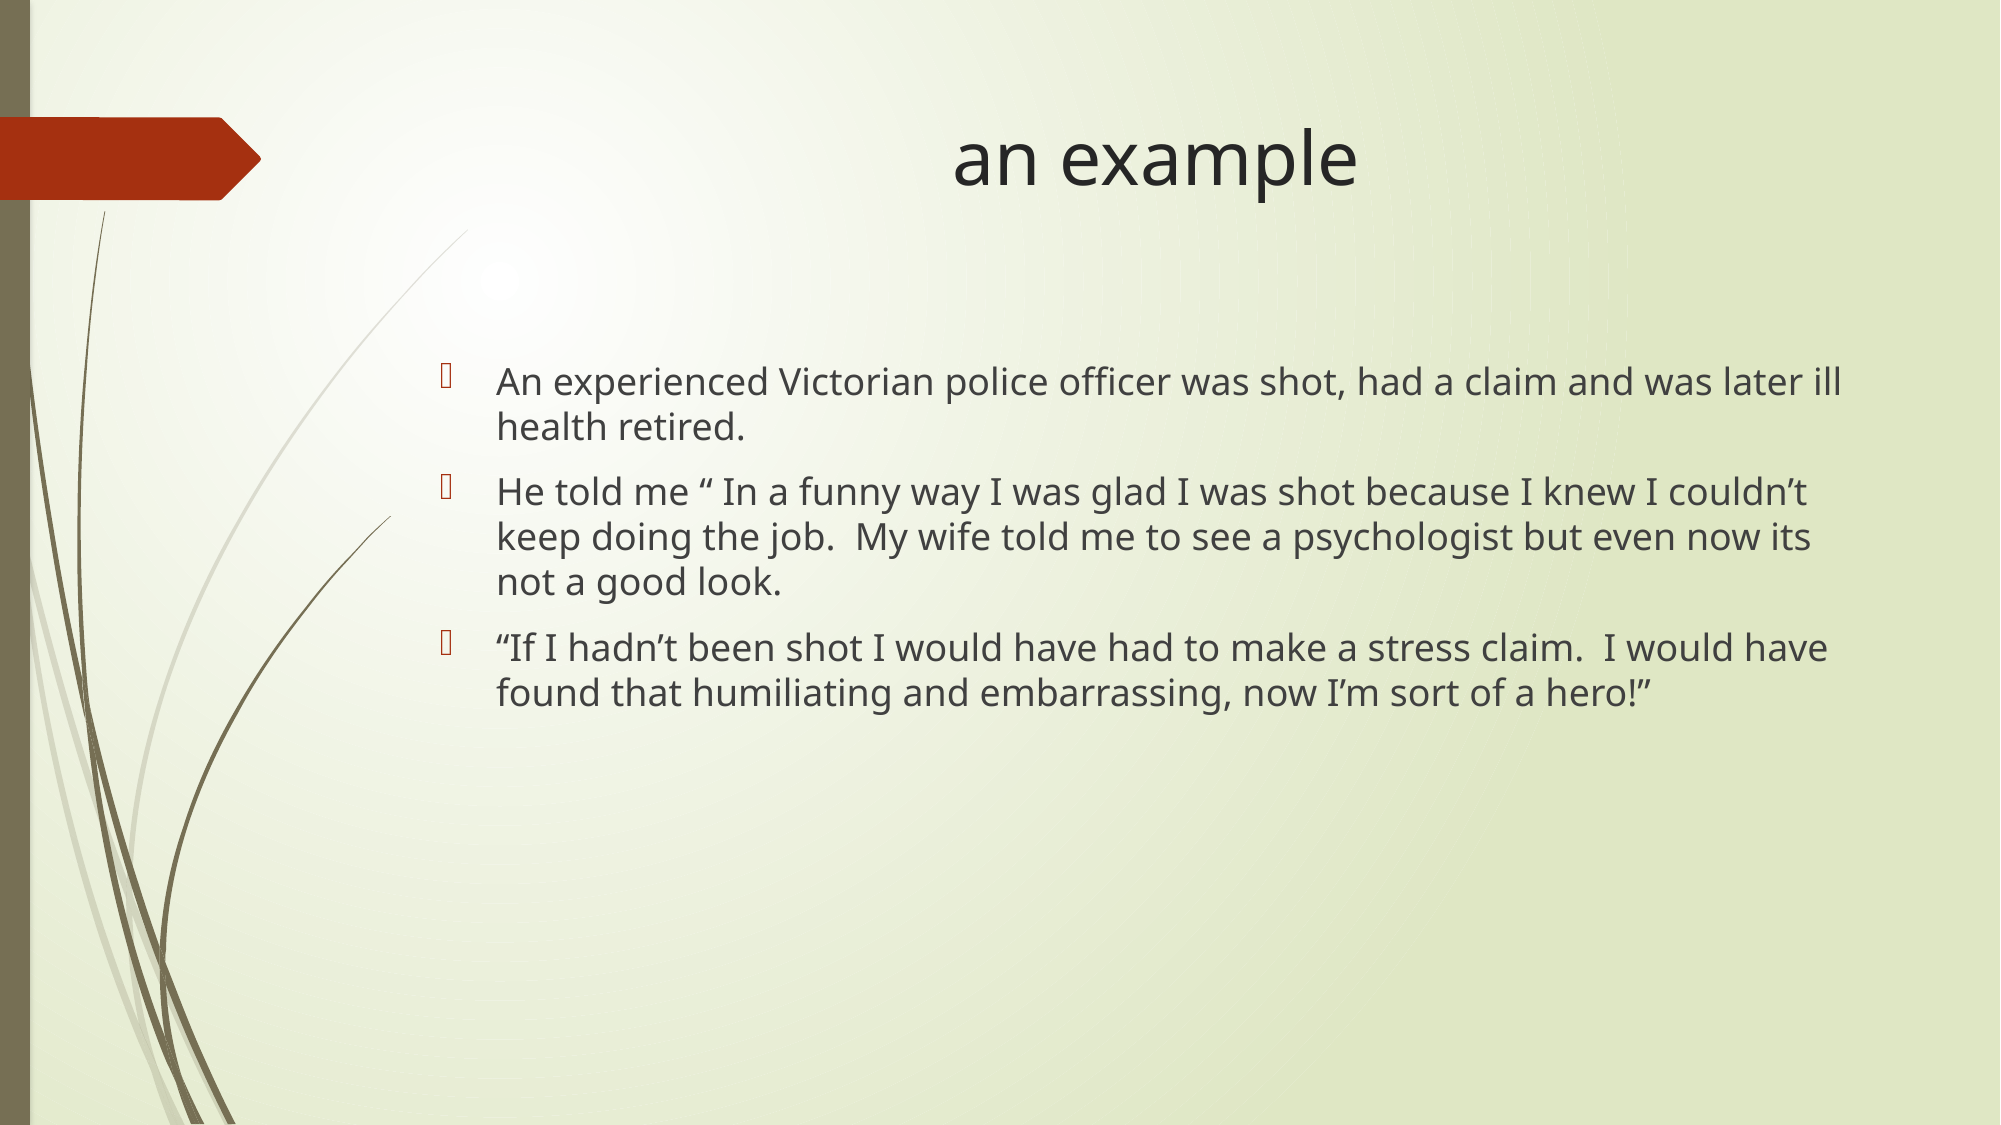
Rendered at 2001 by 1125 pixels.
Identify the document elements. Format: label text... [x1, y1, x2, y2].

title an example [425, 102, 1888, 313]
list An experienced Victorian police officer was shot, had a claim and was later ill health retired. He told me “ In a funny way I was glad I was shot because I knew I couldn’t keep doing the job. My wife told me to see a psychologist but even now its not a good look. “If I hadn’t been shot I would have had to make a stress claim. I would have found that humiliating and embarrassing, now I’m sort of a hero!” [424, 350, 1888, 970]
